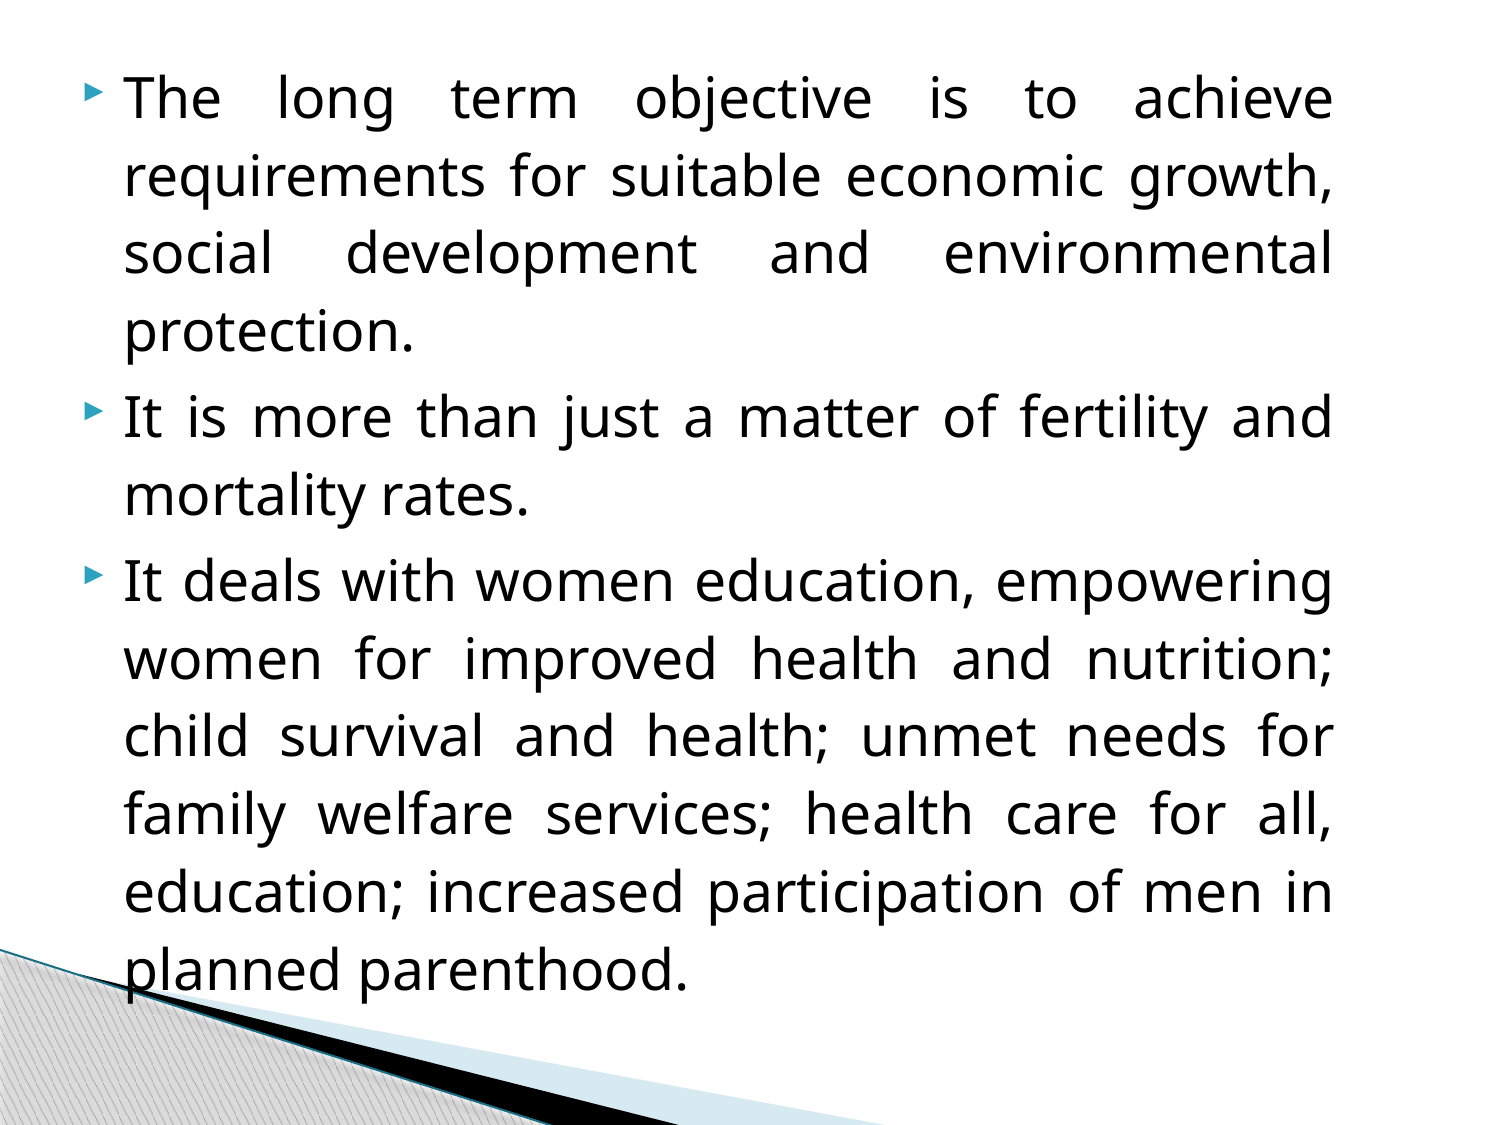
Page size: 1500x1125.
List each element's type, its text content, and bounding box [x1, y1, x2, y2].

list The long term objective is to achieve requirements for suitable economic growth, social development and environmental protection. It is more than just a matter of fertility and mortality rates. It deals with women education, empowering women for improved health and nutrition; child survival and health; unmet needs for family welfare services; health care for all, education; increased participation of men in planned parenthood. [50, 50, 1350, 1075]
